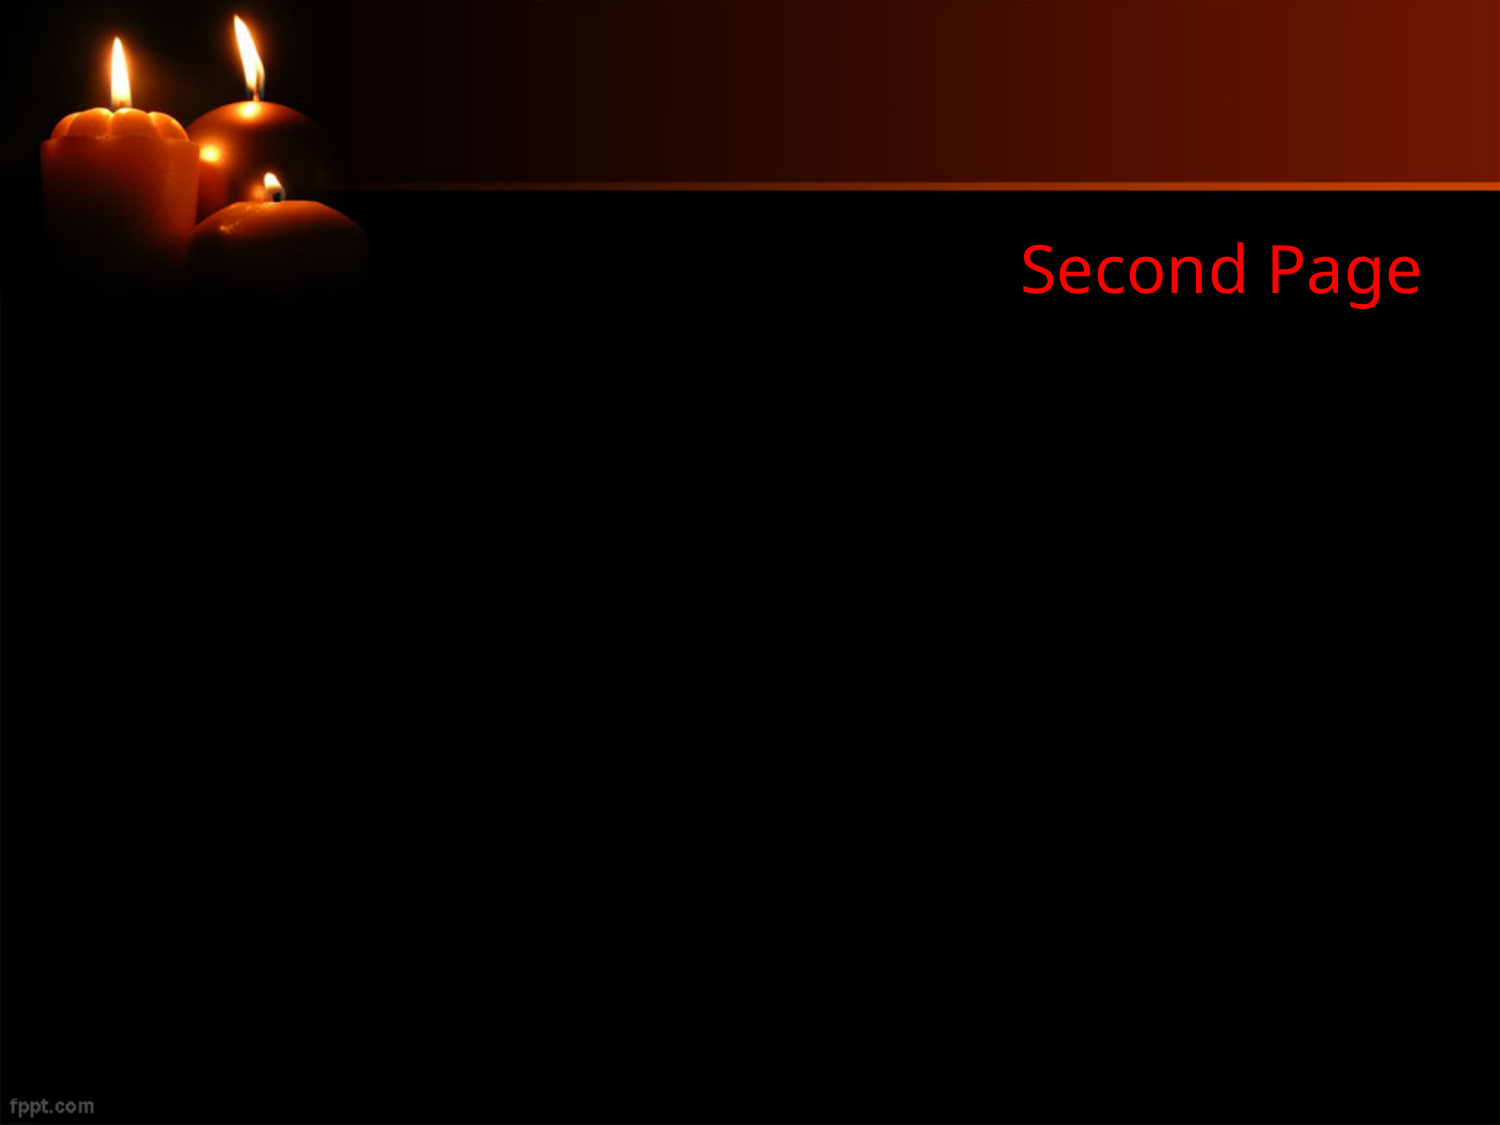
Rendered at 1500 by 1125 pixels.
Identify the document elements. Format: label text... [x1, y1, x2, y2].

picture [0, 0, 1500, 1125]
title Second Page [88, 172, 1439, 361]
